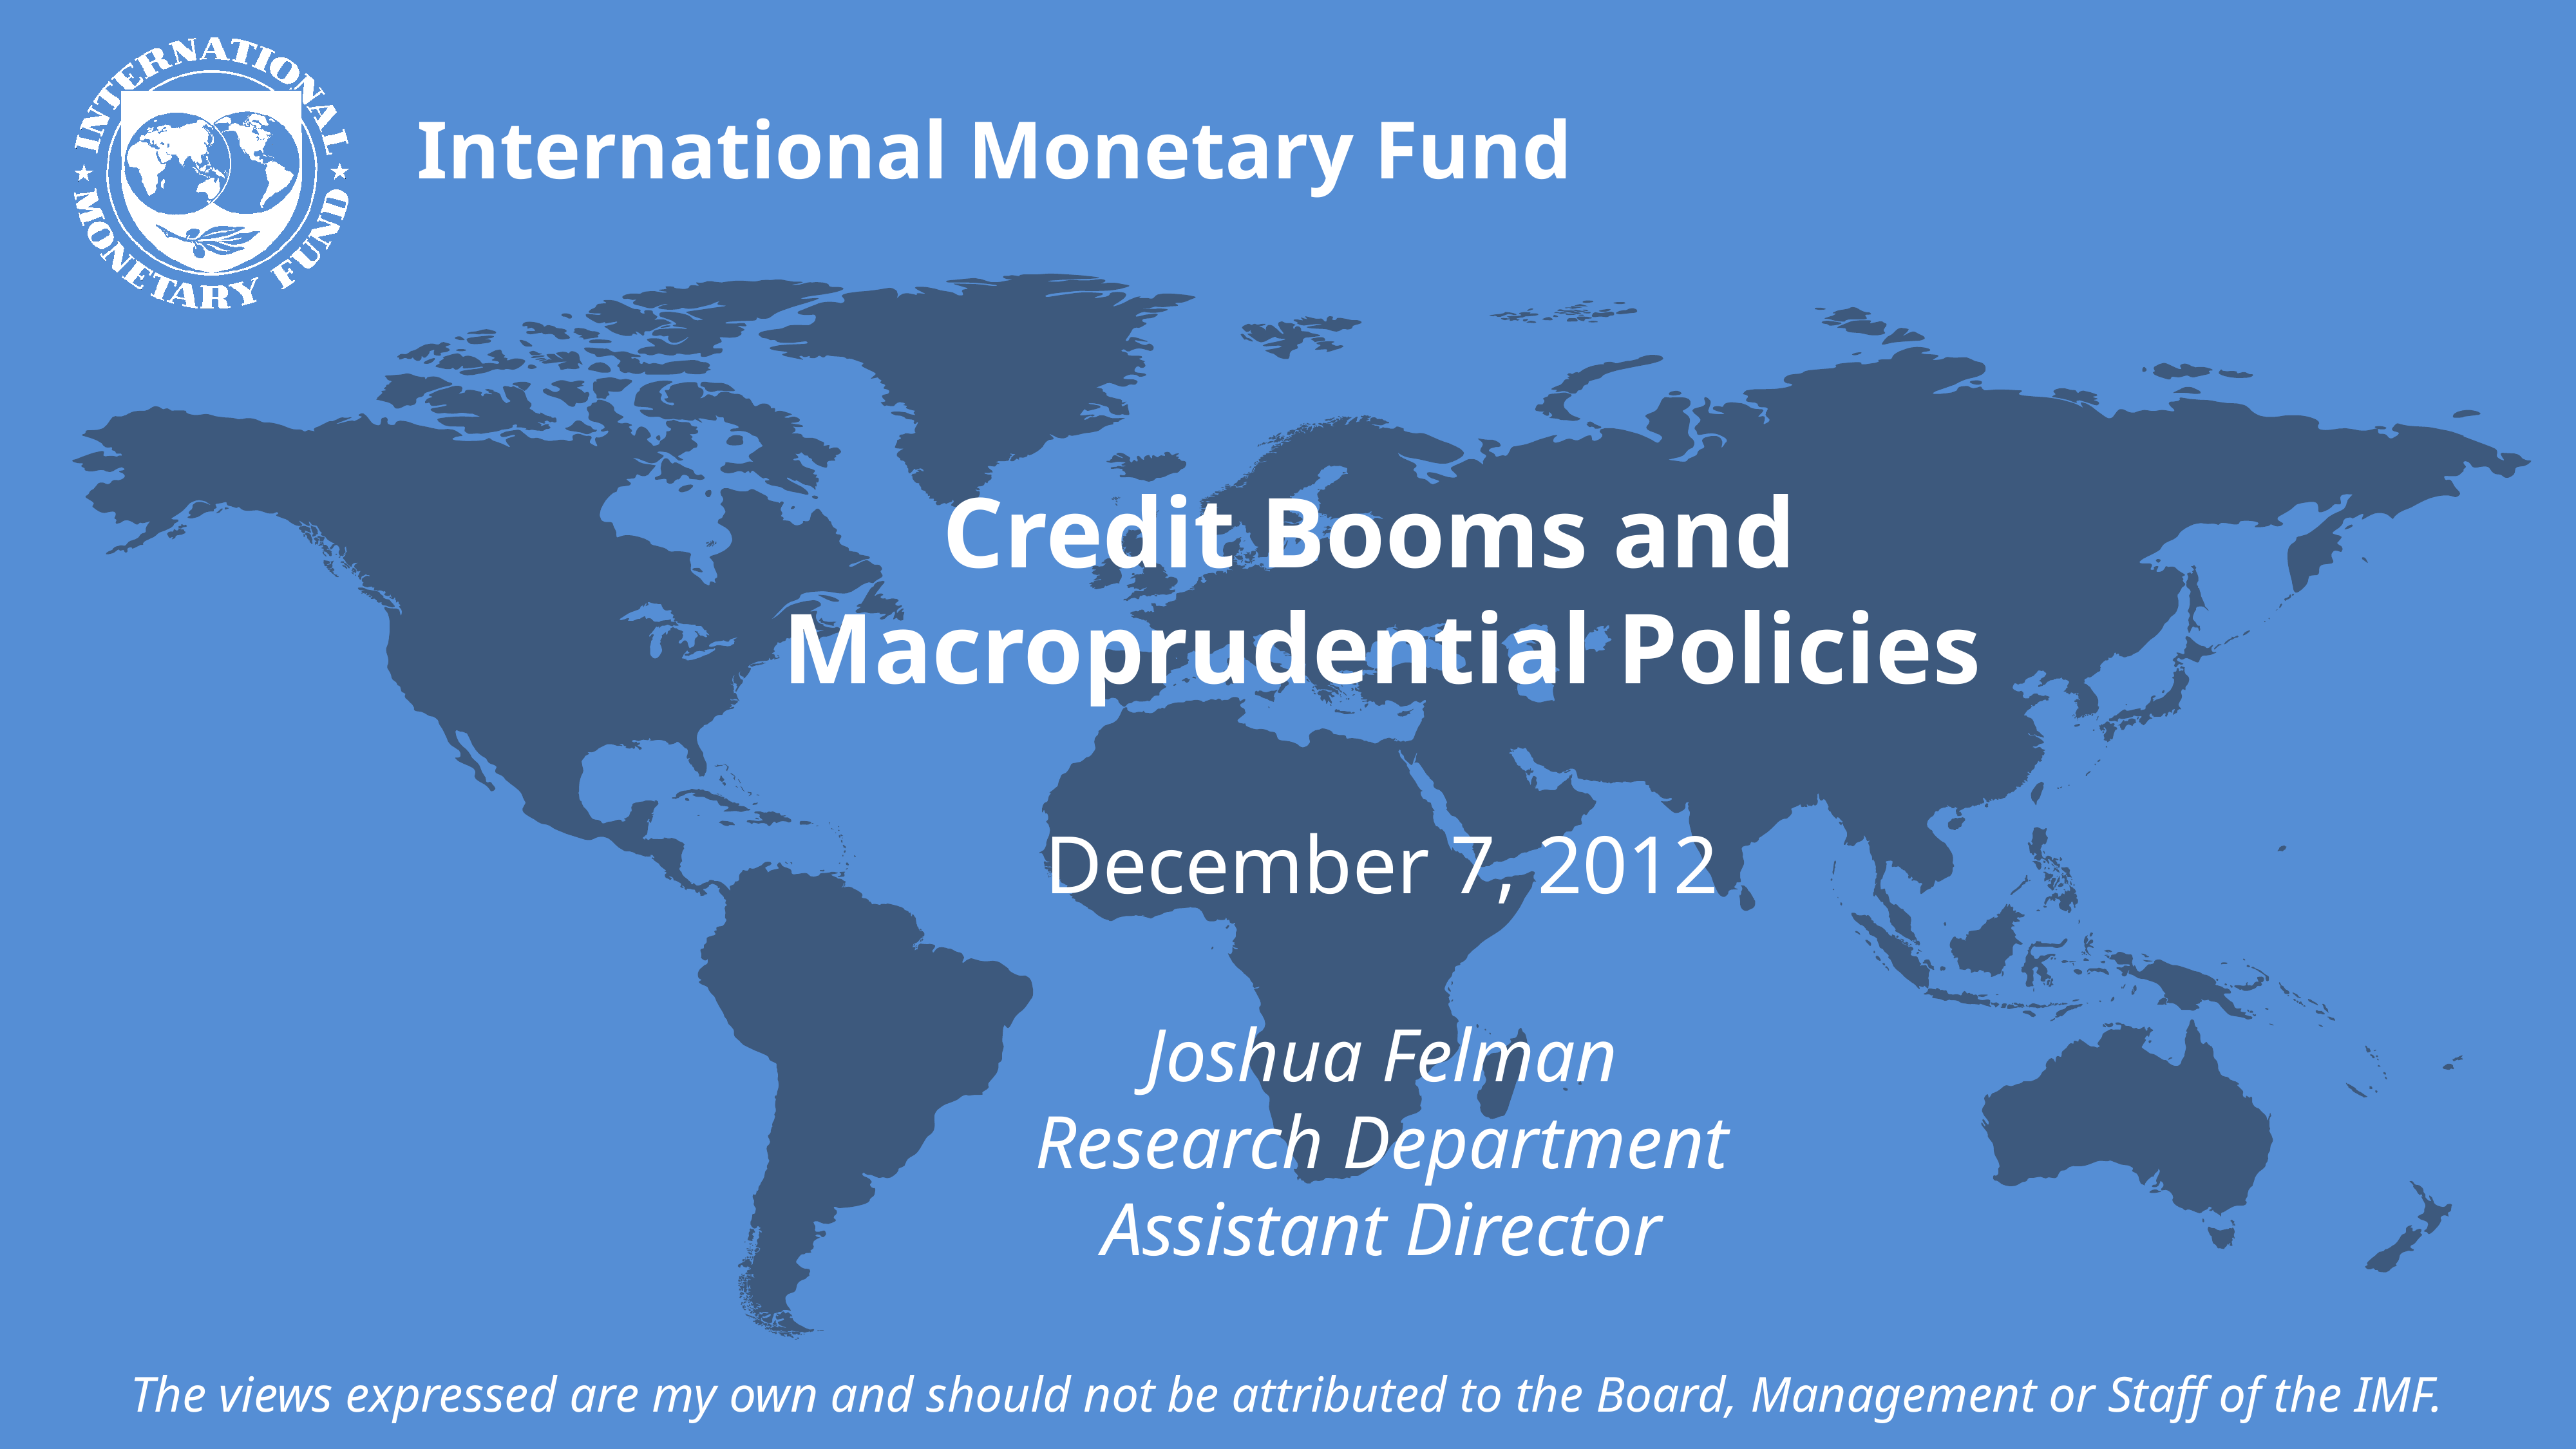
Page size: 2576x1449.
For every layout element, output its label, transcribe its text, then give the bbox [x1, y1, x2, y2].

text_box [1242, 321, 1343, 359]
text_box [2452, 1055, 2463, 1062]
text_box International Monetary Fund [430, 87, 2443, 207]
text_box [1582, 300, 1594, 303]
text_box [72, 381, 841, 717]
text_box [592, 377, 632, 399]
text_box [1489, 312, 1539, 321]
text_box [573, 328, 600, 340]
text_box [1293, 316, 1362, 332]
text_box [2370, 1054, 2375, 1059]
text_box [738, 1282, 815, 1339]
text_box [1240, 334, 1253, 342]
text_box [561, 313, 573, 319]
text_box [376, 373, 453, 409]
text_box [1542, 317, 1553, 321]
text_box [435, 349, 526, 375]
text_box [455, 336, 465, 341]
text_box [2443, 1063, 2454, 1070]
text_box [1257, 415, 1464, 459]
text_box [397, 342, 451, 361]
text_box [1616, 308, 1638, 314]
text_box [1527, 308, 1533, 311]
text_box [1815, 307, 1826, 310]
text_box [1821, 307, 1887, 336]
text_box [543, 380, 590, 407]
text_box [1689, 346, 2532, 564]
text_box [1535, 355, 1663, 421]
text_box [583, 347, 712, 375]
text_box [466, 336, 494, 345]
text_box [529, 350, 583, 370]
text_box The views expressed are my own and should not be attributed to the Board, Management or Staff of the IMF. [0, 1359, 2576, 1427]
text_box [467, 329, 497, 335]
text_box [1613, 302, 1625, 305]
text_box [522, 321, 571, 340]
text_box [1554, 304, 1615, 322]
text_box [1522, 319, 1537, 323]
text_box [759, 273, 1196, 459]
text_box [519, 339, 533, 347]
text_box [2365, 1225, 2422, 1273]
text_box [2365, 1045, 2371, 1053]
text_box [1882, 328, 1925, 345]
text_box [423, 358, 435, 364]
text_box [1669, 390, 1681, 396]
text_box [1477, 397, 1694, 459]
text_box [2409, 1180, 2452, 1235]
text_box [527, 365, 537, 369]
text_box [585, 279, 844, 357]
text_box [2330, 1016, 2335, 1021]
text_box [2345, 1083, 2368, 1098]
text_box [1, 29, 428, 319]
text_box Credit Booms and Macroprudential Policies December 7, 2012 Joshua Felman Research Department Assistant Director [434, 459, 2330, 1282]
